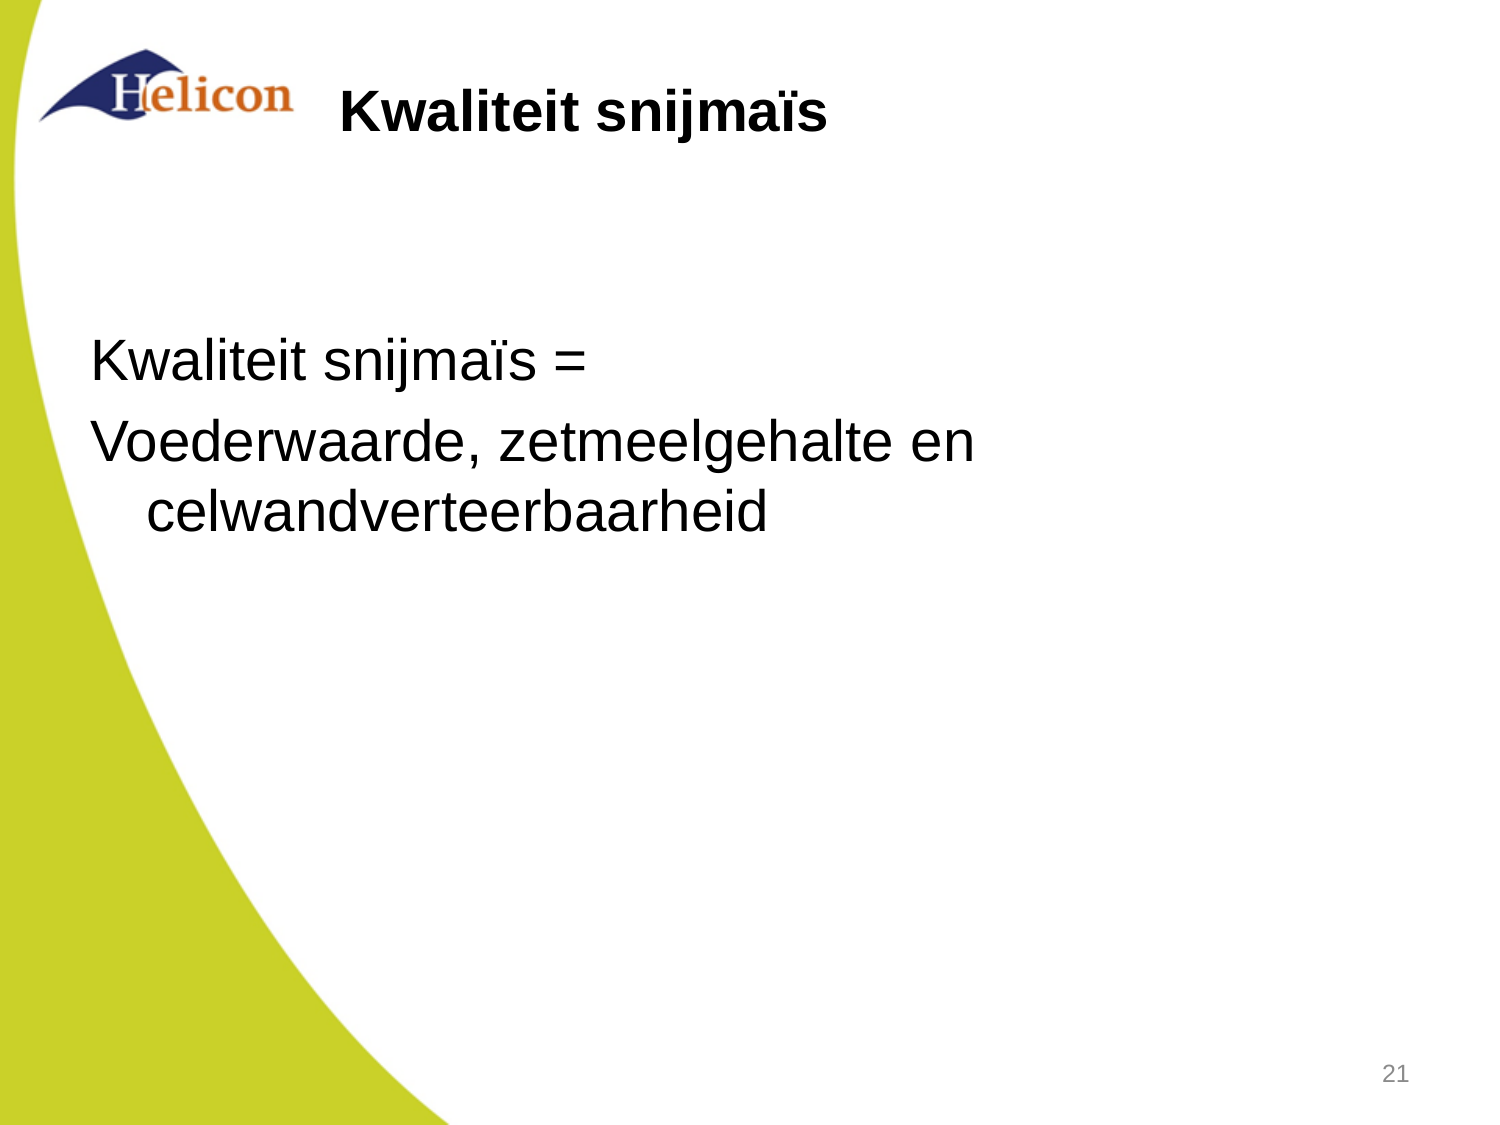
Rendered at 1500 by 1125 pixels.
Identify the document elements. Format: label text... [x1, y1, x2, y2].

list Kwaliteit snijmaïs = Voederwaarde, zetmeelgehalte en celwandverteerbaarheid [75, 314, 1424, 990]
slide_number 21 [1074, 1042, 1425, 1103]
picture [0, 0, 1500, 1125]
title Kwaliteit snijmaïs [324, 54, 1415, 161]
